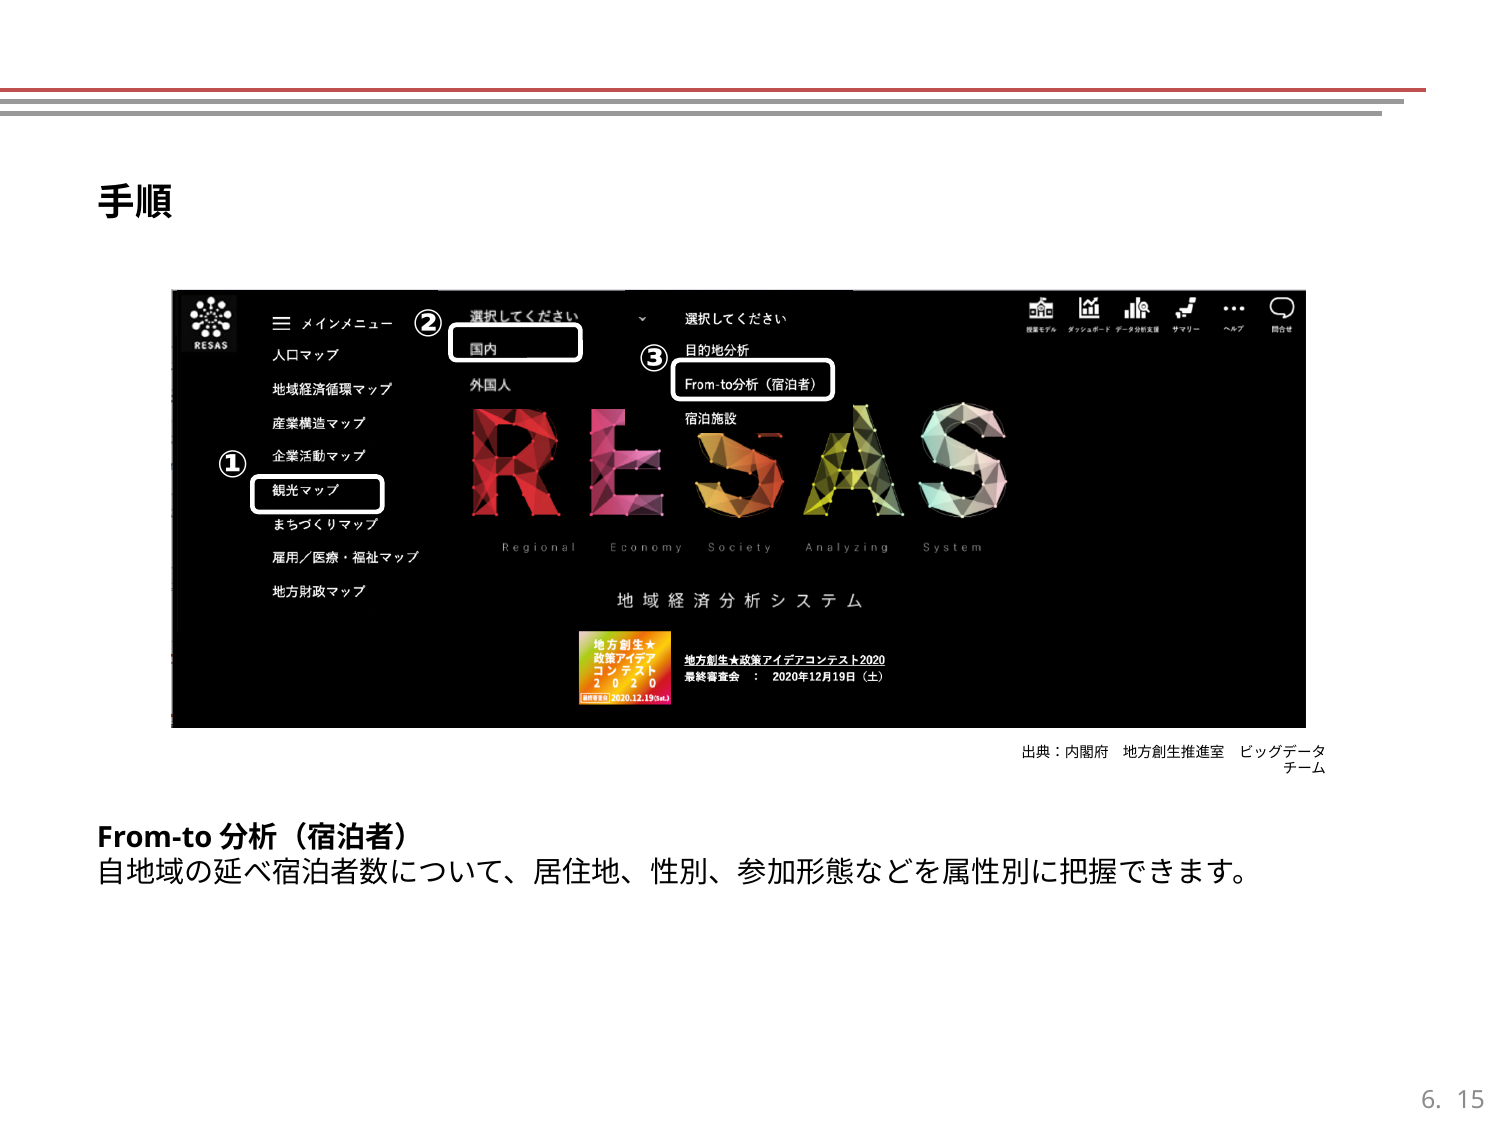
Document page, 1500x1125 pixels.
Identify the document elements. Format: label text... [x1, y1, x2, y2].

text_box 手順 [82, 170, 188, 231]
slide_number 14 [1381, 1065, 1500, 1125]
text_box 出典：内閣府 地方創生推進室 ビッグデータチーム [998, 737, 1341, 785]
picture [170, 289, 1306, 728]
text_box From-to分析（宿泊者） 自地域の延べ宿泊者数について、居住地、性別、参加形態などを属性別に把握できます。 [82, 810, 1424, 931]
